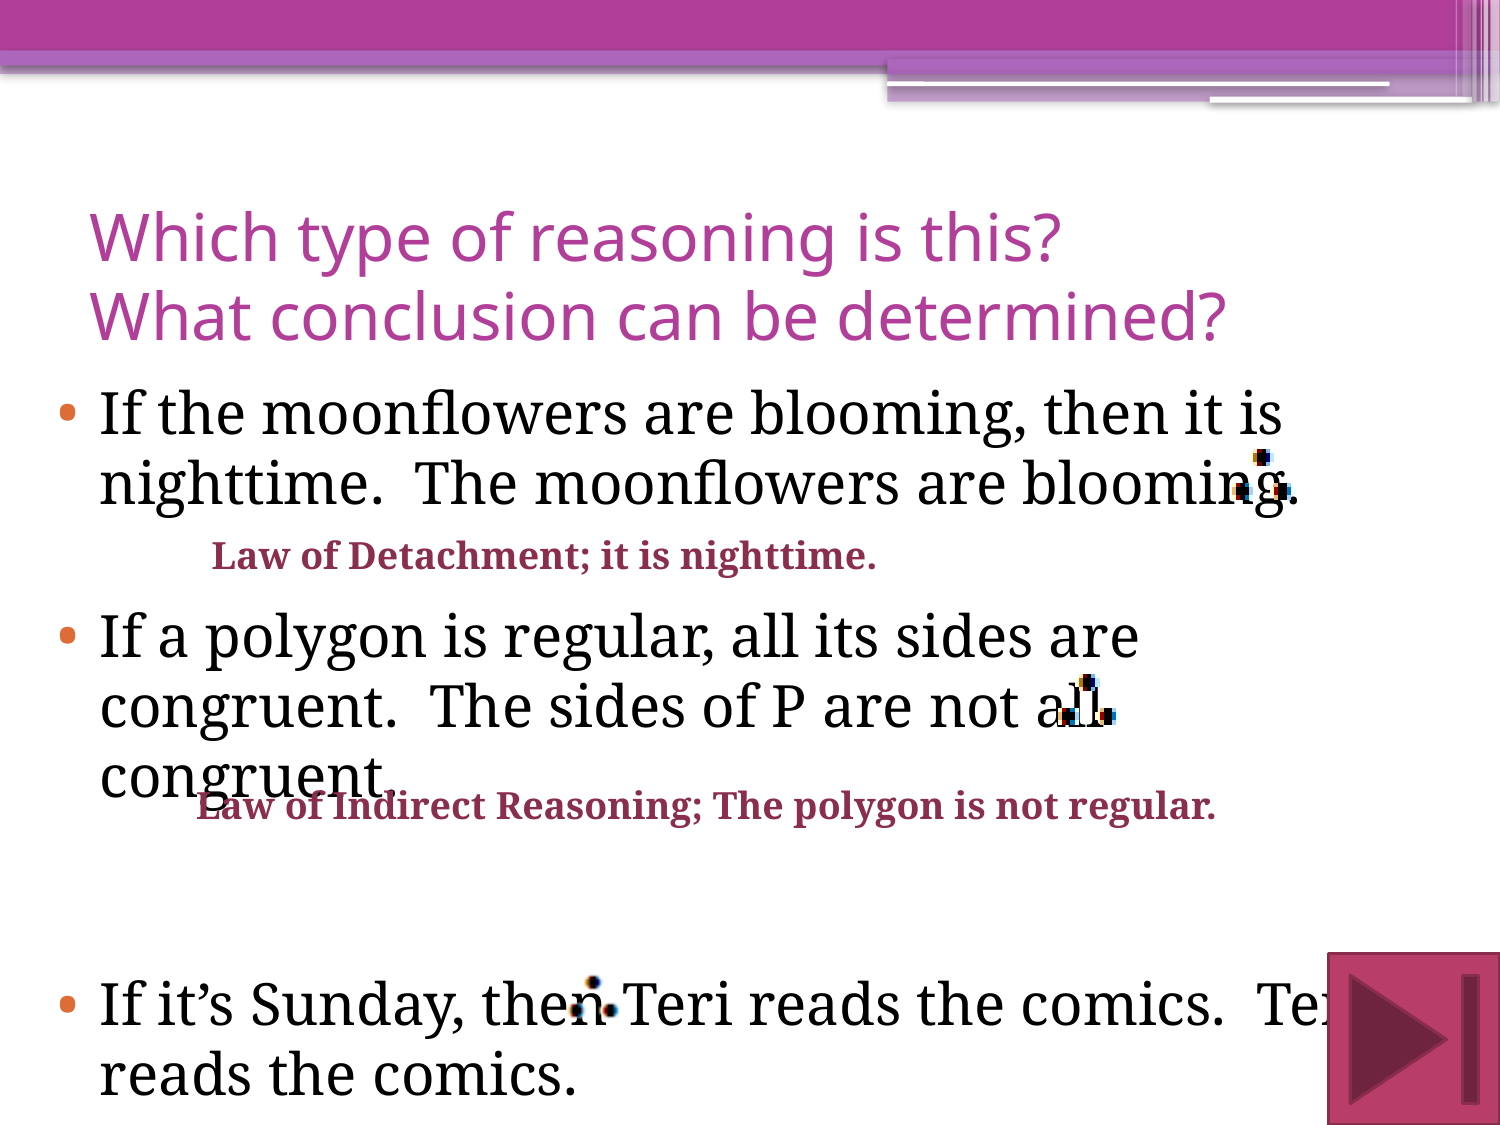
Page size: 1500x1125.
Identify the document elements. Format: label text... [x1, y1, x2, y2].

picture [1049, 612, 1126, 792]
picture [1224, 387, 1301, 567]
text_box Law of Detachment; it is nighttime. [196, 524, 894, 585]
text_box Law of Indirect Reasoning; The polygon is not regular. [181, 774, 1233, 835]
text_box [1327, 952, 1500, 1125]
picture [562, 924, 626, 1076]
title Which type of reasoning is this? What conclusion can be determined? [75, 187, 1425, 363]
list If the moonflowers are blooming, then it is nighttime. The moonflowers are blooming. If a polygon is regular, all its sides are congruent. The sides of P are not all congruent. If it’s Sunday, then Teri reads the comics. Teri reads the comics. [24, 368, 1425, 1079]
